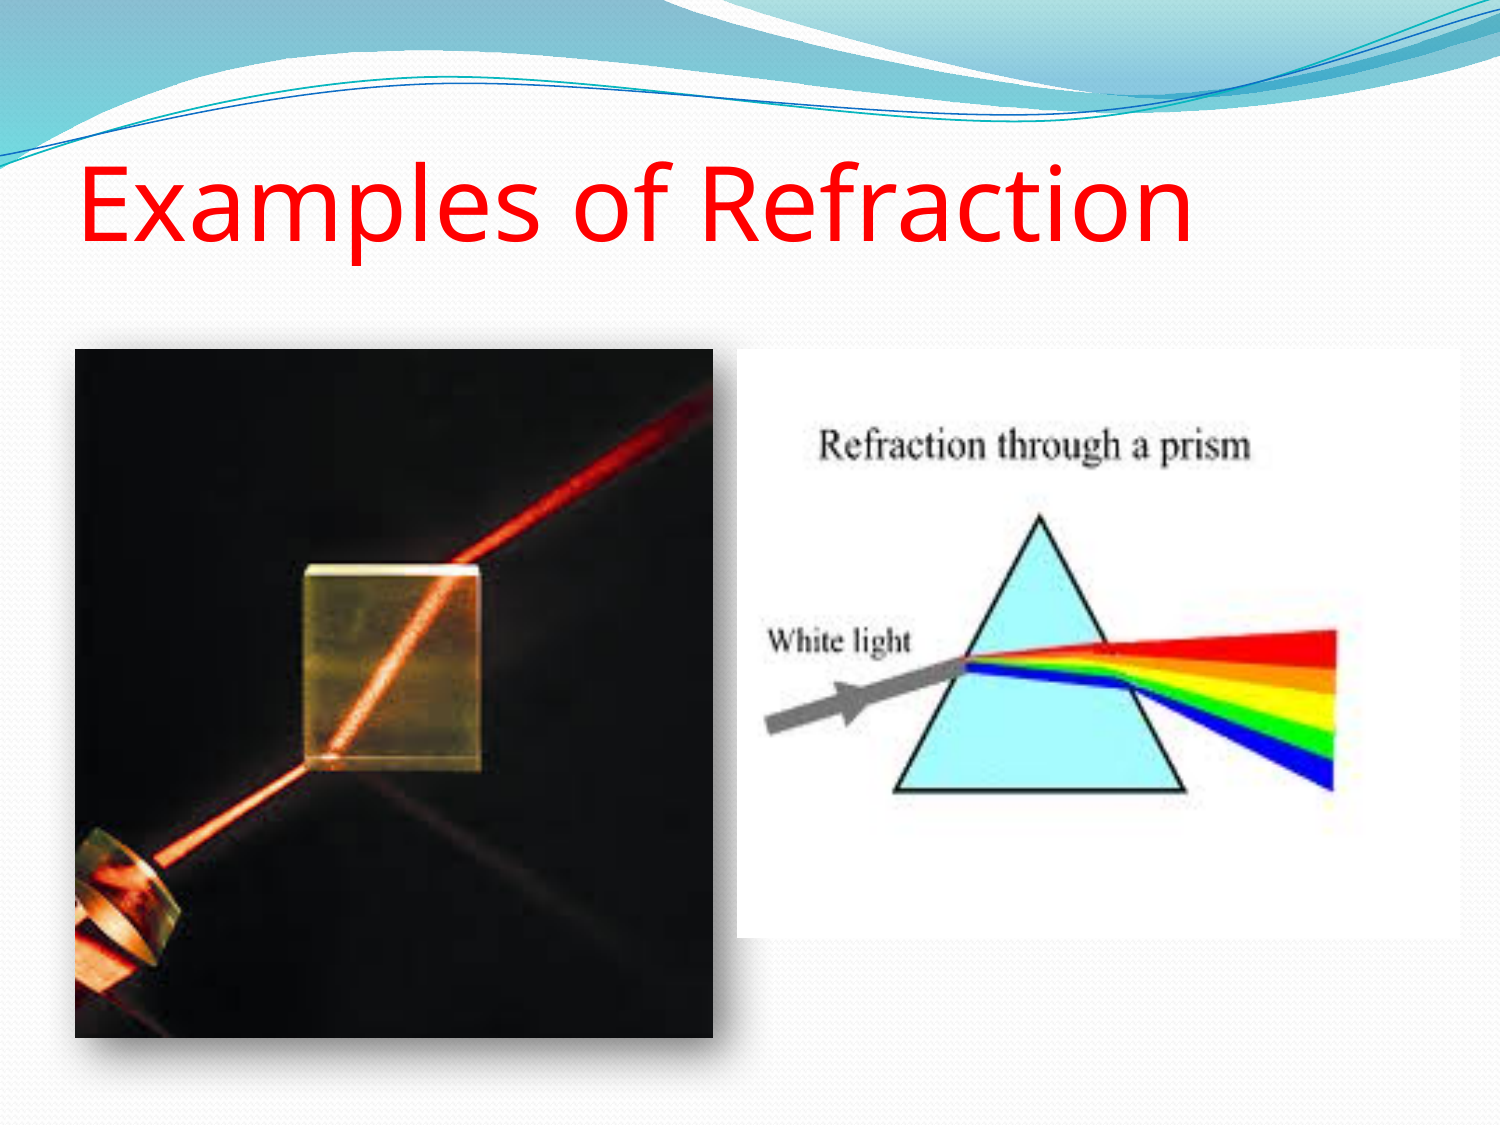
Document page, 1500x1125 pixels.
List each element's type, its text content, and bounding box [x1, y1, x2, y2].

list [74, 349, 713, 1038]
title Examples of Refraction [75, 75, 1425, 263]
picture [737, 349, 1460, 938]
